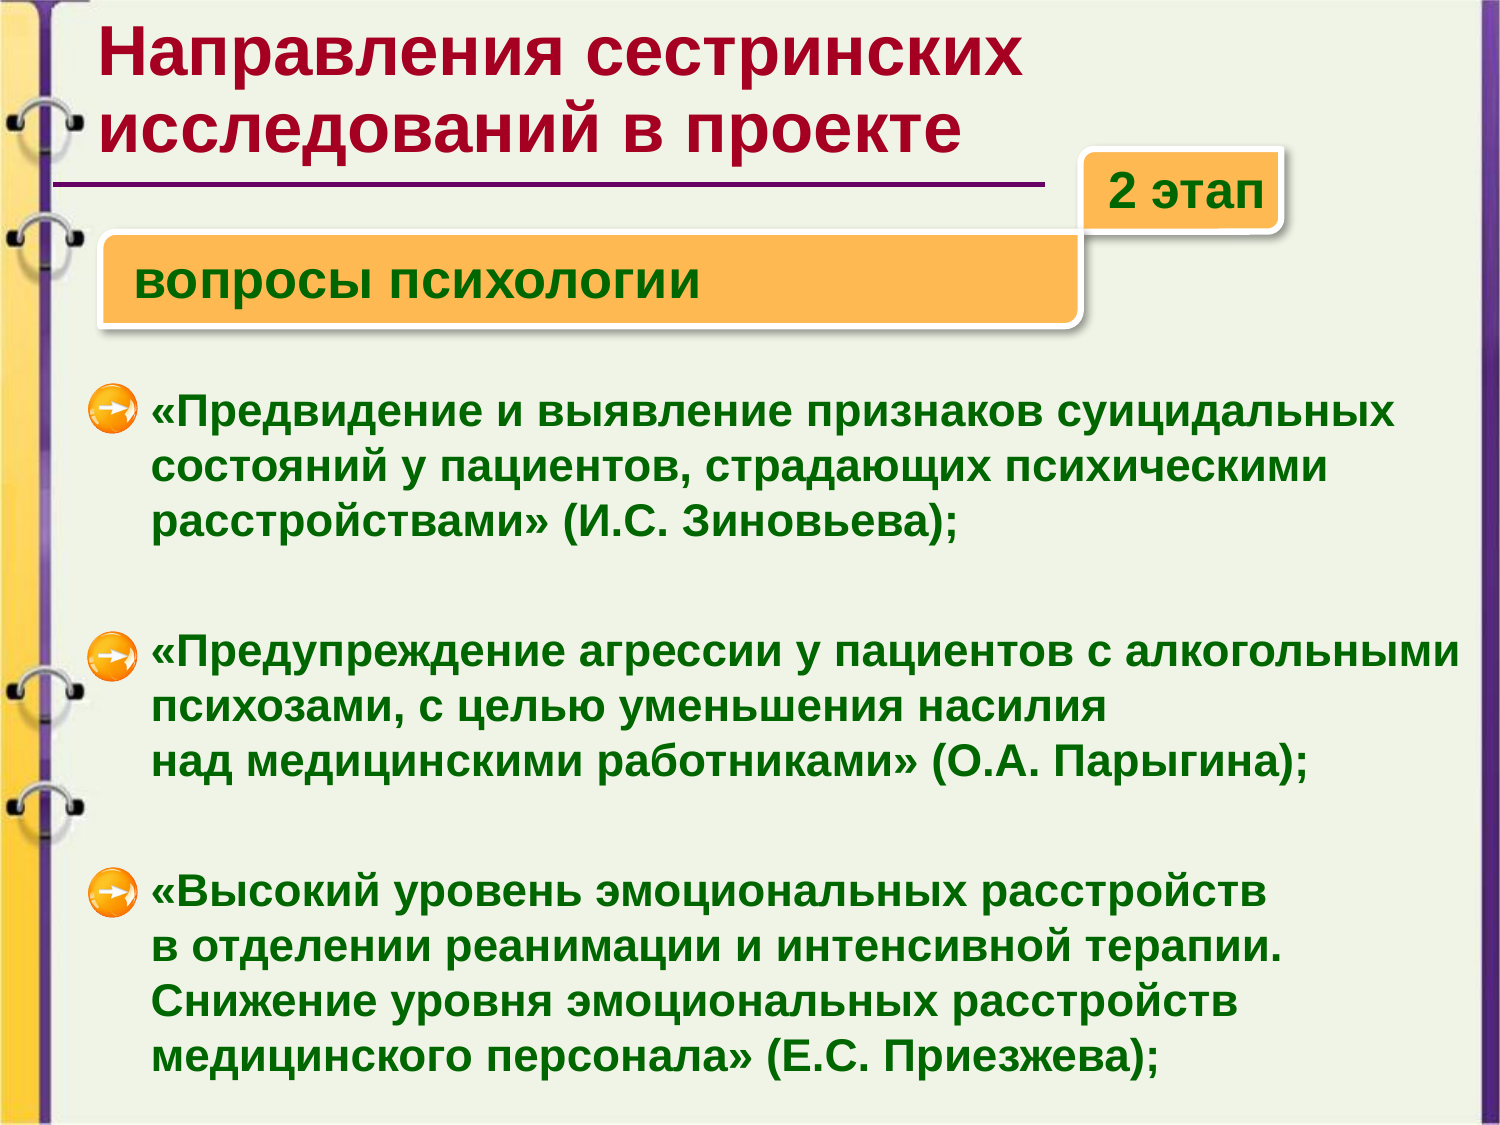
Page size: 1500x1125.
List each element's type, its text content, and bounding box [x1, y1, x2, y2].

text_box [97, 228, 1084, 330]
text_box Направления сестринских исследований в проекте [82, 7, 1400, 175]
text_box [1077, 145, 1285, 235]
text_box 2 этап [1093, 148, 1281, 227]
picture [0, 0, 1500, 1125]
text_box «Предвидение и выявление признаков суицидальных состояний у пациентов, страдающих психическими расстройствами» (И.С. Зиновьева); «Предупреждение агрессии у пациентов с алкогольными психозами, с целью уменьшения насилия над медицинскими работниками» (О.А. Парыгина); «Высокий уровень эмоциональных расстройств в отделении реанимации и интенсивной терапии. Снижение уровня эмоциональных расстройств медицинского персонала» (Е.С. Приезжева); [135, 373, 1489, 1088]
text_box вопросы психологии [118, 237, 717, 317]
